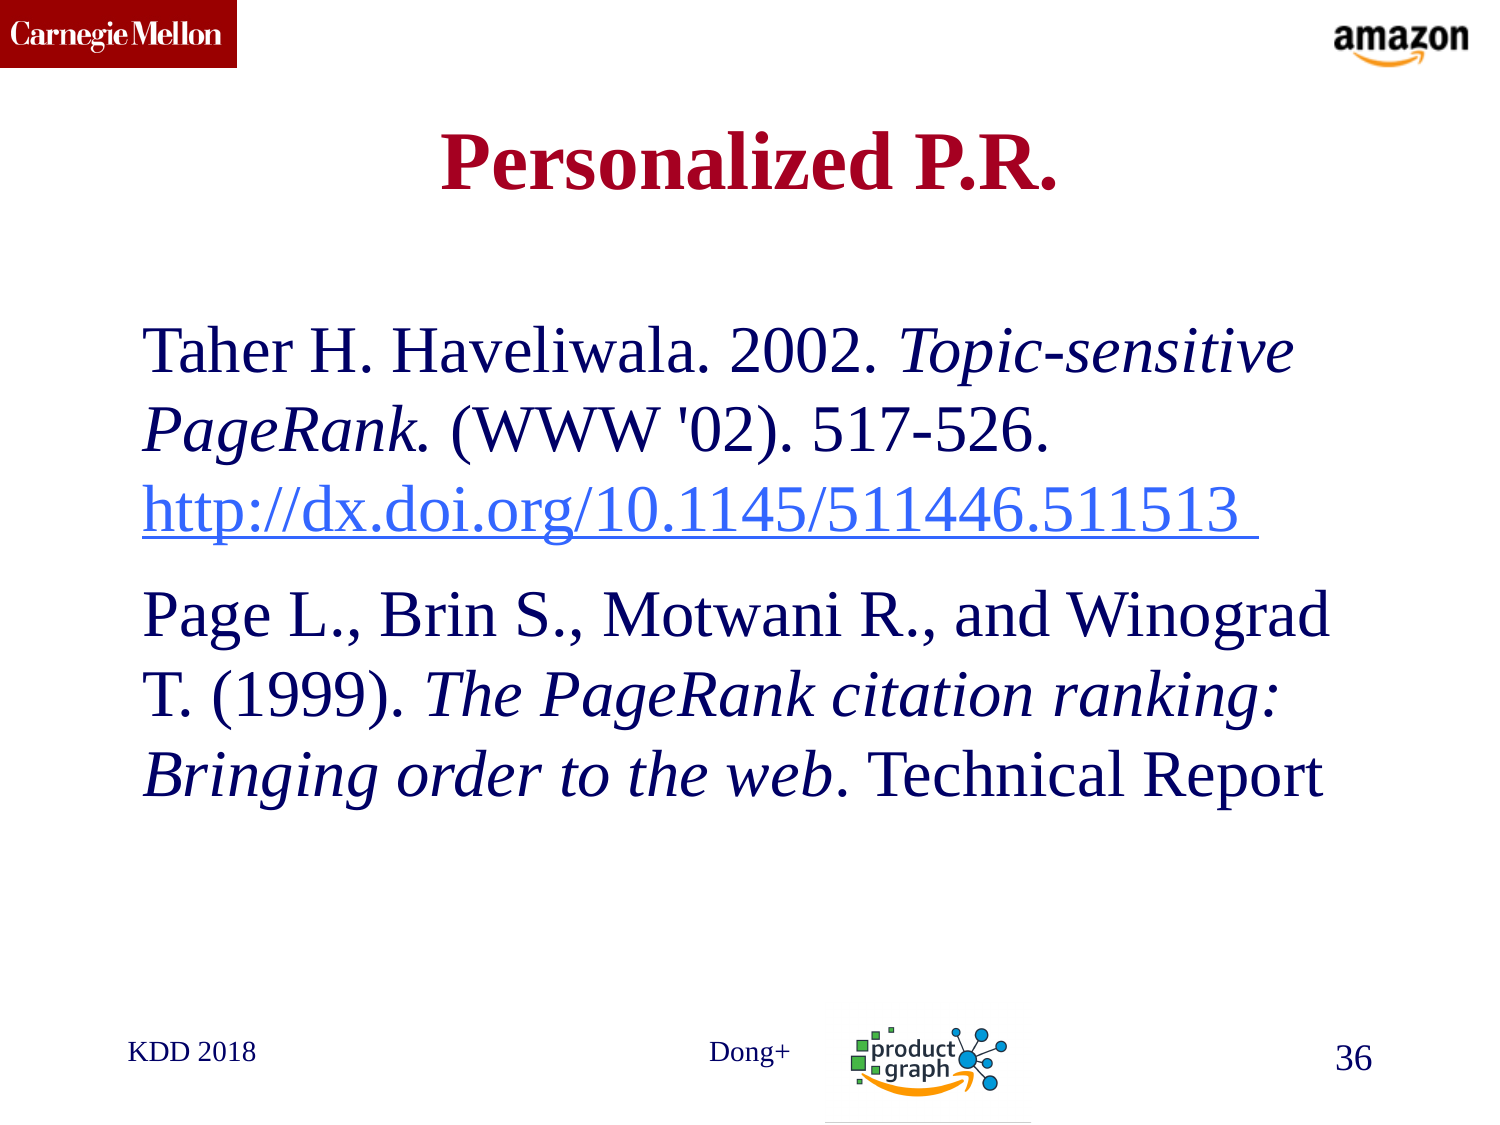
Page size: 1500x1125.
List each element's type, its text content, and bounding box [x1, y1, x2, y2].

picture [1322, 4, 1484, 88]
picture [0, 0, 237, 68]
footer Dong+ [512, 1024, 988, 1101]
slide_number 36 [1074, 1024, 1388, 1101]
title Personalized P.R. [112, 99, 1388, 213]
list Taher H. Haveliwala. 2002. Topic-sensitive PageRank. (WWW '02). 517-526. http://dx.doi.org/10.1145/511446.511513 Page L., Brin S., Motwani R., and Winograd T. (1999). The PageRank citation ranking: Bringing order to the web. Technical Report [127, 297, 1403, 902]
slide_number KDD 2018 [112, 1024, 426, 1101]
